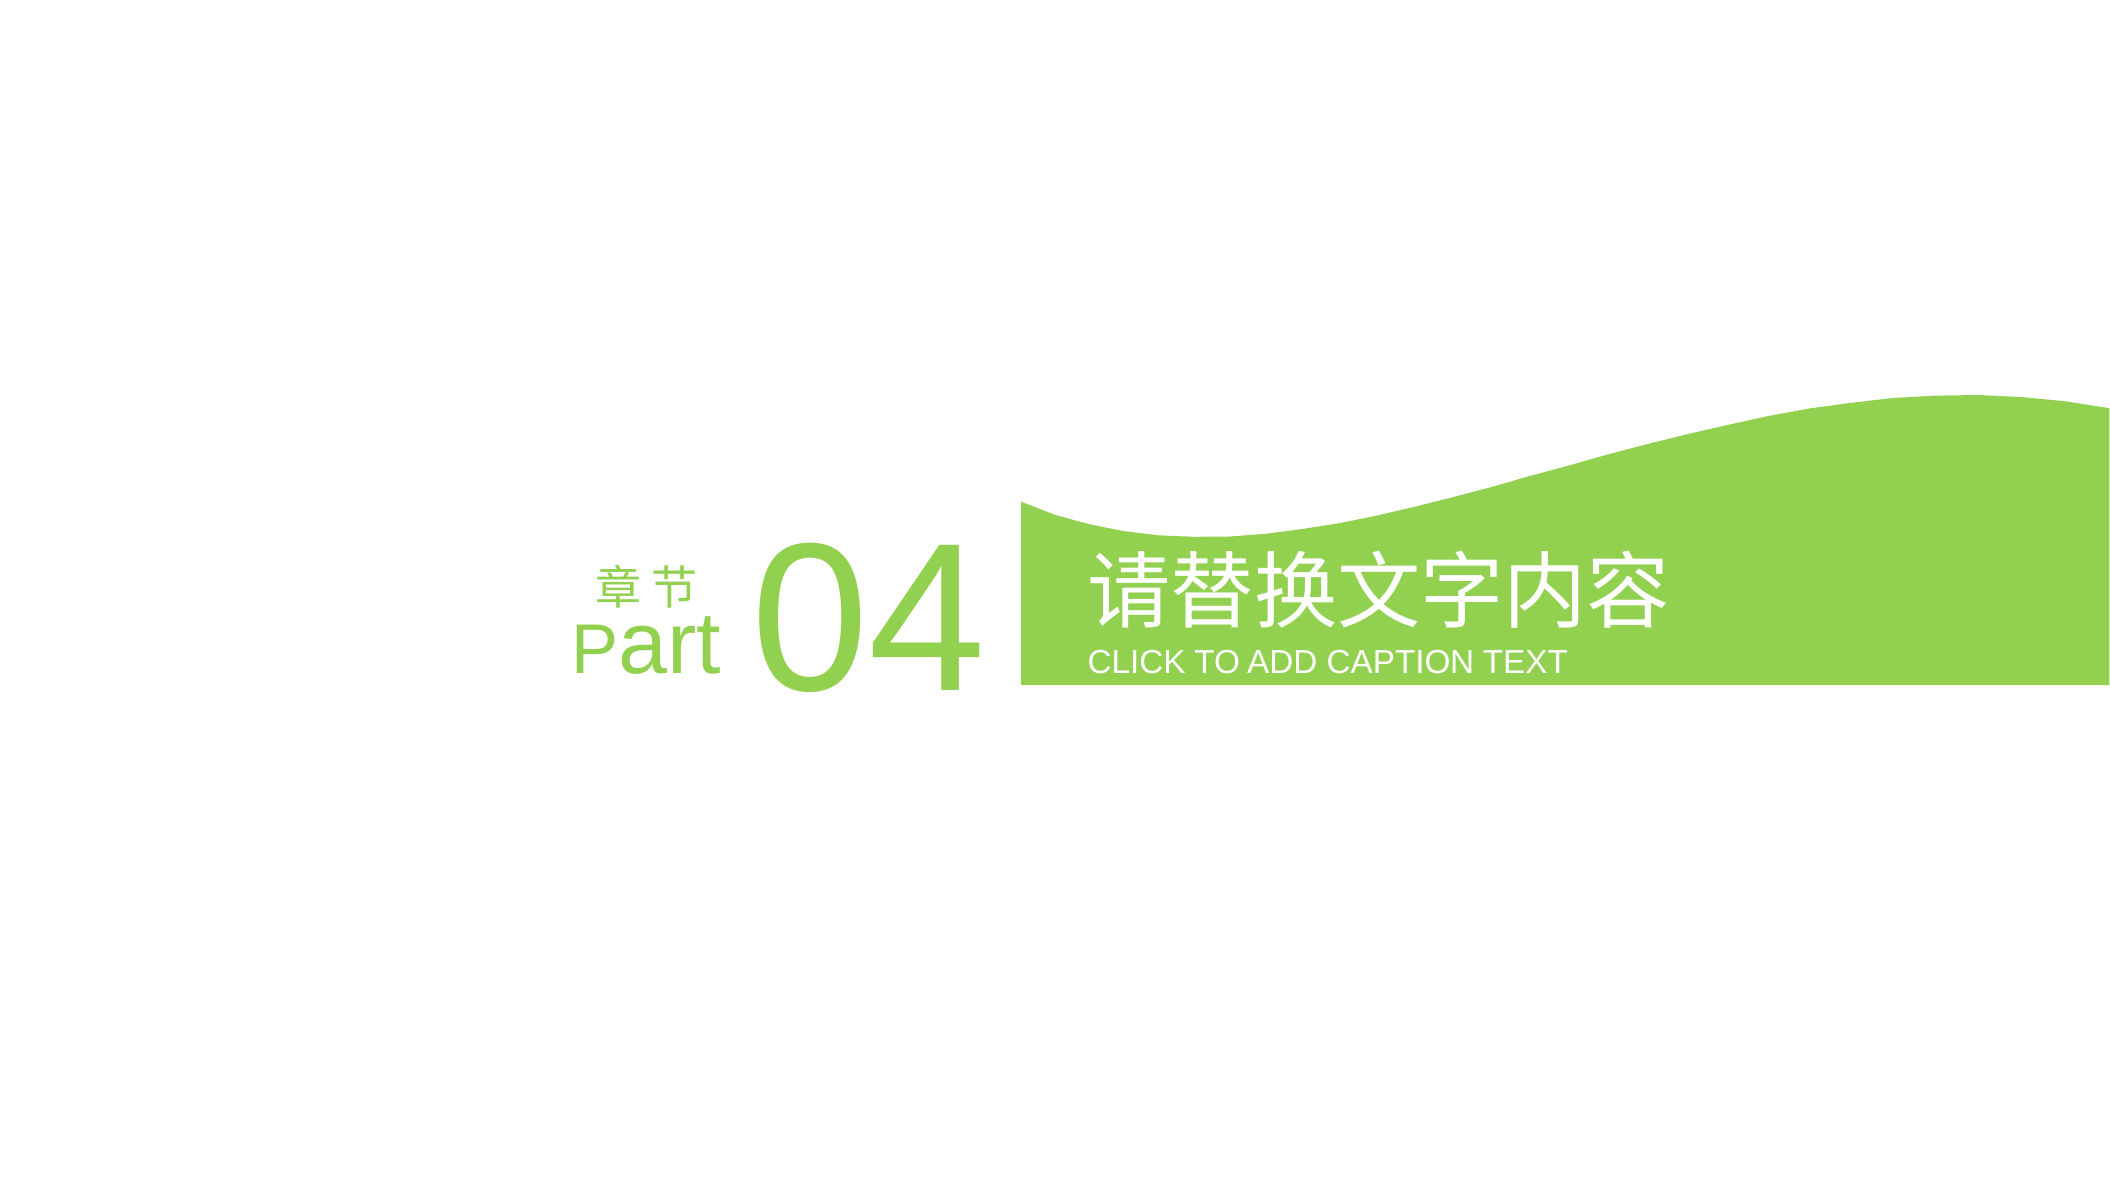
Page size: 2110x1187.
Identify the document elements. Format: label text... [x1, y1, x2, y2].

text_box 04 [751, 479, 986, 733]
text_box 章 节 [595, 558, 698, 614]
text_box [1021, 395, 2110, 686]
text_box CLICK TO ADD CAPTION TEXT [1087, 644, 1693, 681]
text_box Part [571, 586, 722, 692]
text_box 请替换文字内容 [1087, 549, 1693, 640]
